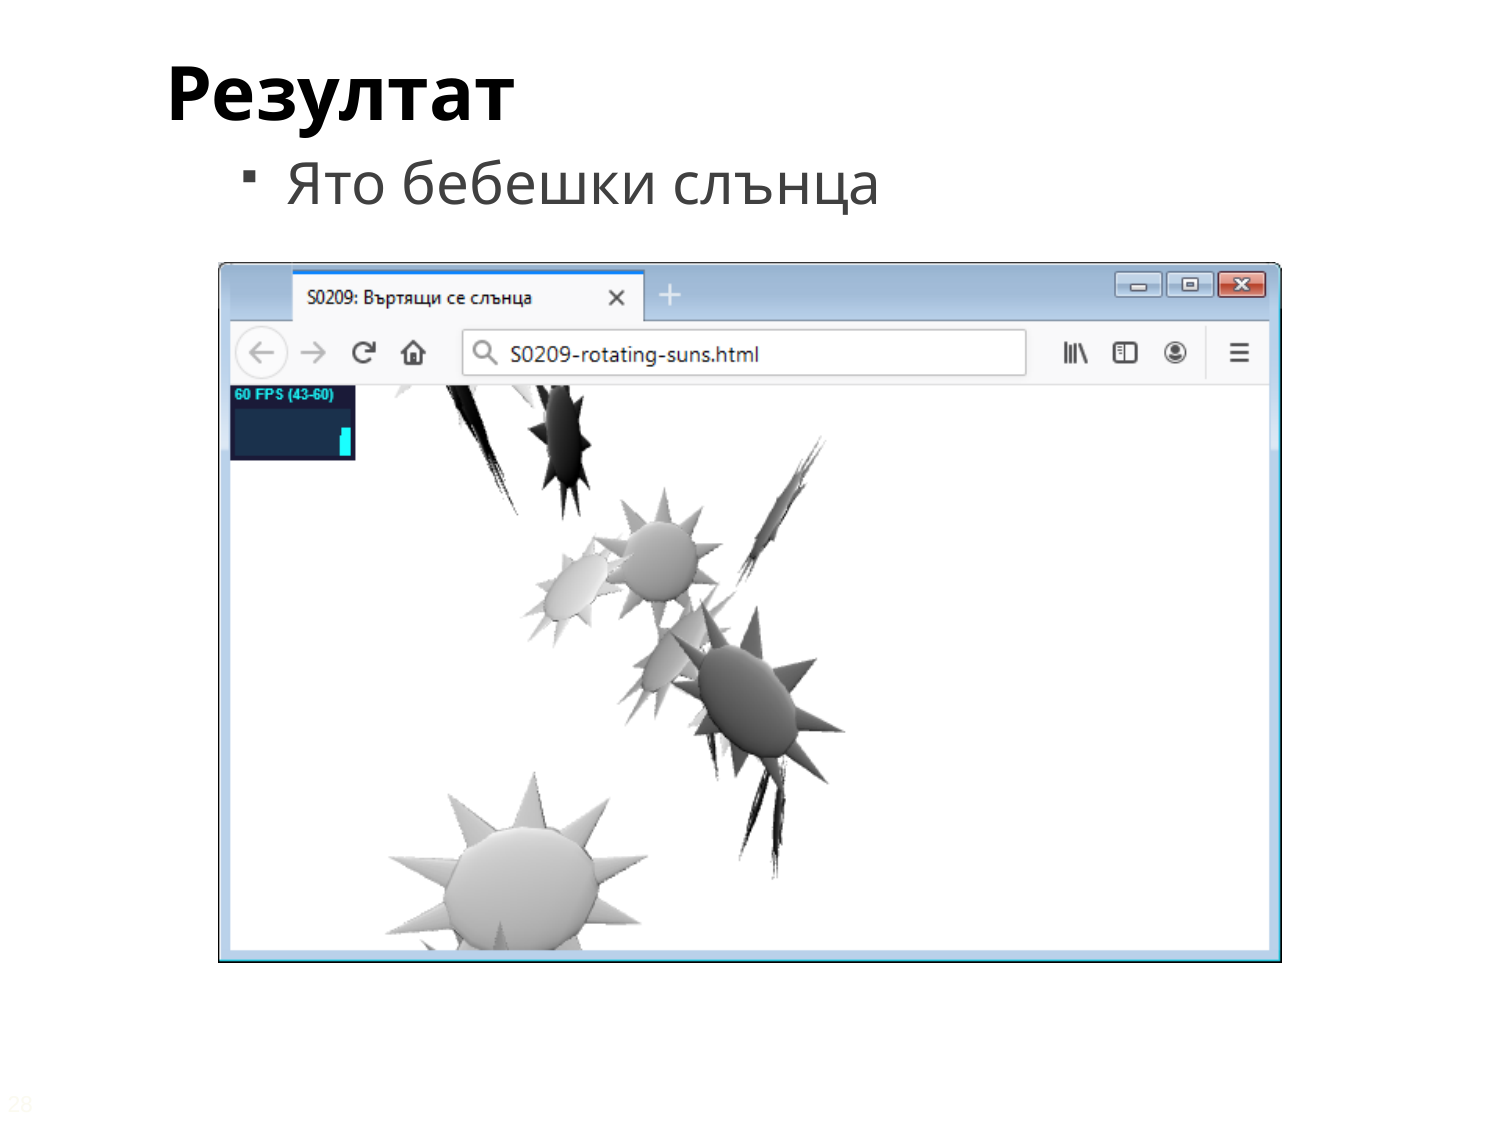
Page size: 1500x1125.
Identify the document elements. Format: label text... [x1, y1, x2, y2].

list Резултат Ято бебешки слънца [150, 37, 1488, 1113]
picture [218, 262, 1282, 963]
